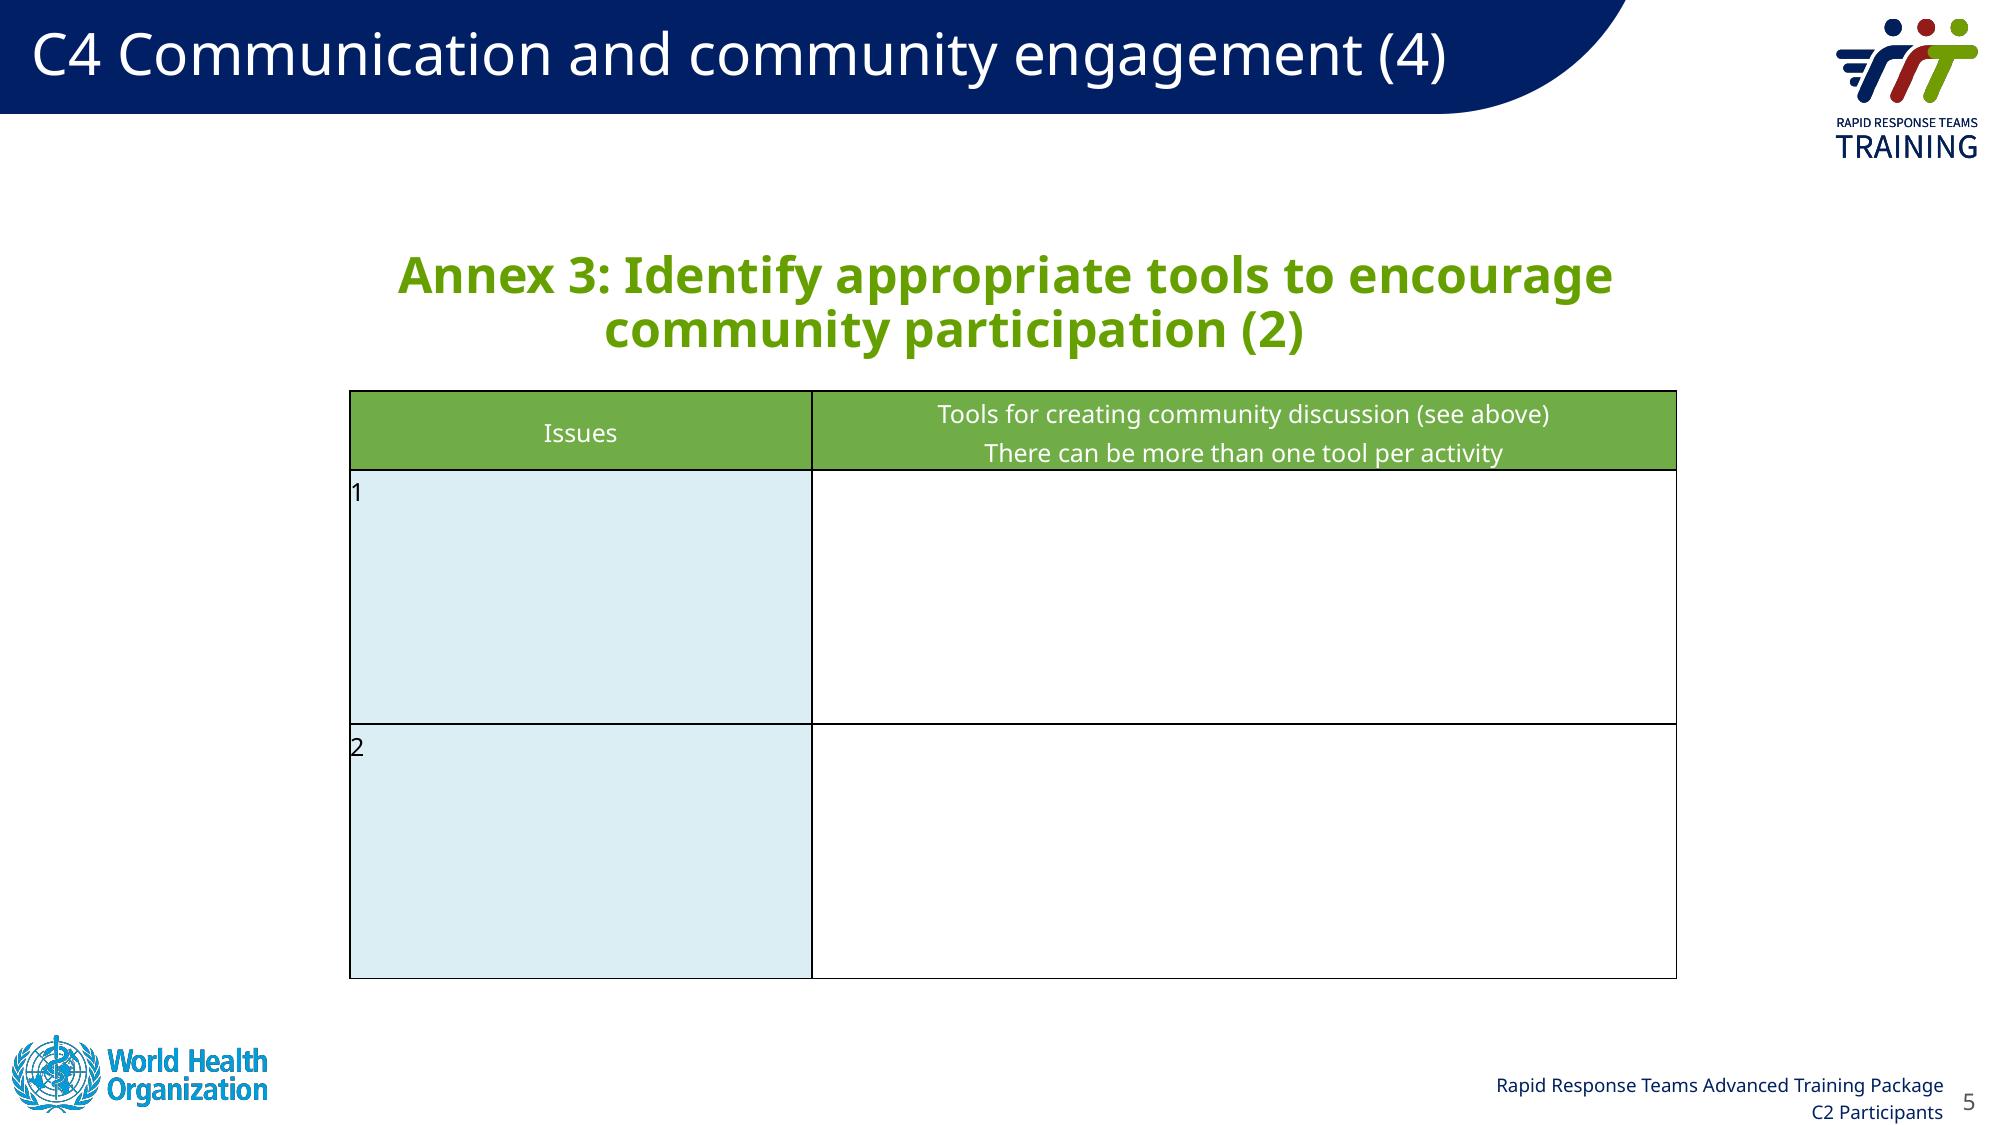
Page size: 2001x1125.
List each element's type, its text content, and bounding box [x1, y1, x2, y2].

picture [12, 1083, 48, 1113]
picture [30, 1083, 37, 1091]
title C4 Communication and community engagement (4) [23, 0, 1477, 106]
picture [59, 1035, 267, 1113]
table_cell 2 [351, 725, 811, 978]
table_header Tools for creating community discussion (see above) There can be more than one tool per activity [813, 392, 1676, 469]
picture [12, 1035, 54, 1068]
picture [50, 1108, 62, 1113]
picture [34, 1054, 43, 1078]
picture [1835, 19, 1978, 167]
picture [71, 1053, 90, 1091]
table_cell [813, 725, 1676, 978]
picture [40, 1062, 47, 1070]
picture [46, 1056, 54, 1062]
table_cell 1 [351, 471, 811, 723]
list Annex 3: Identify appropriate tools to encourage community participation (2) [279, 242, 1630, 1007]
table_header Issues [351, 392, 811, 469]
picture [36, 1088, 78, 1105]
picture [24, 1054, 36, 1087]
table_cell [813, 471, 1676, 723]
picture [0, 0, 1650, 114]
picture [22, 1062, 26, 1077]
